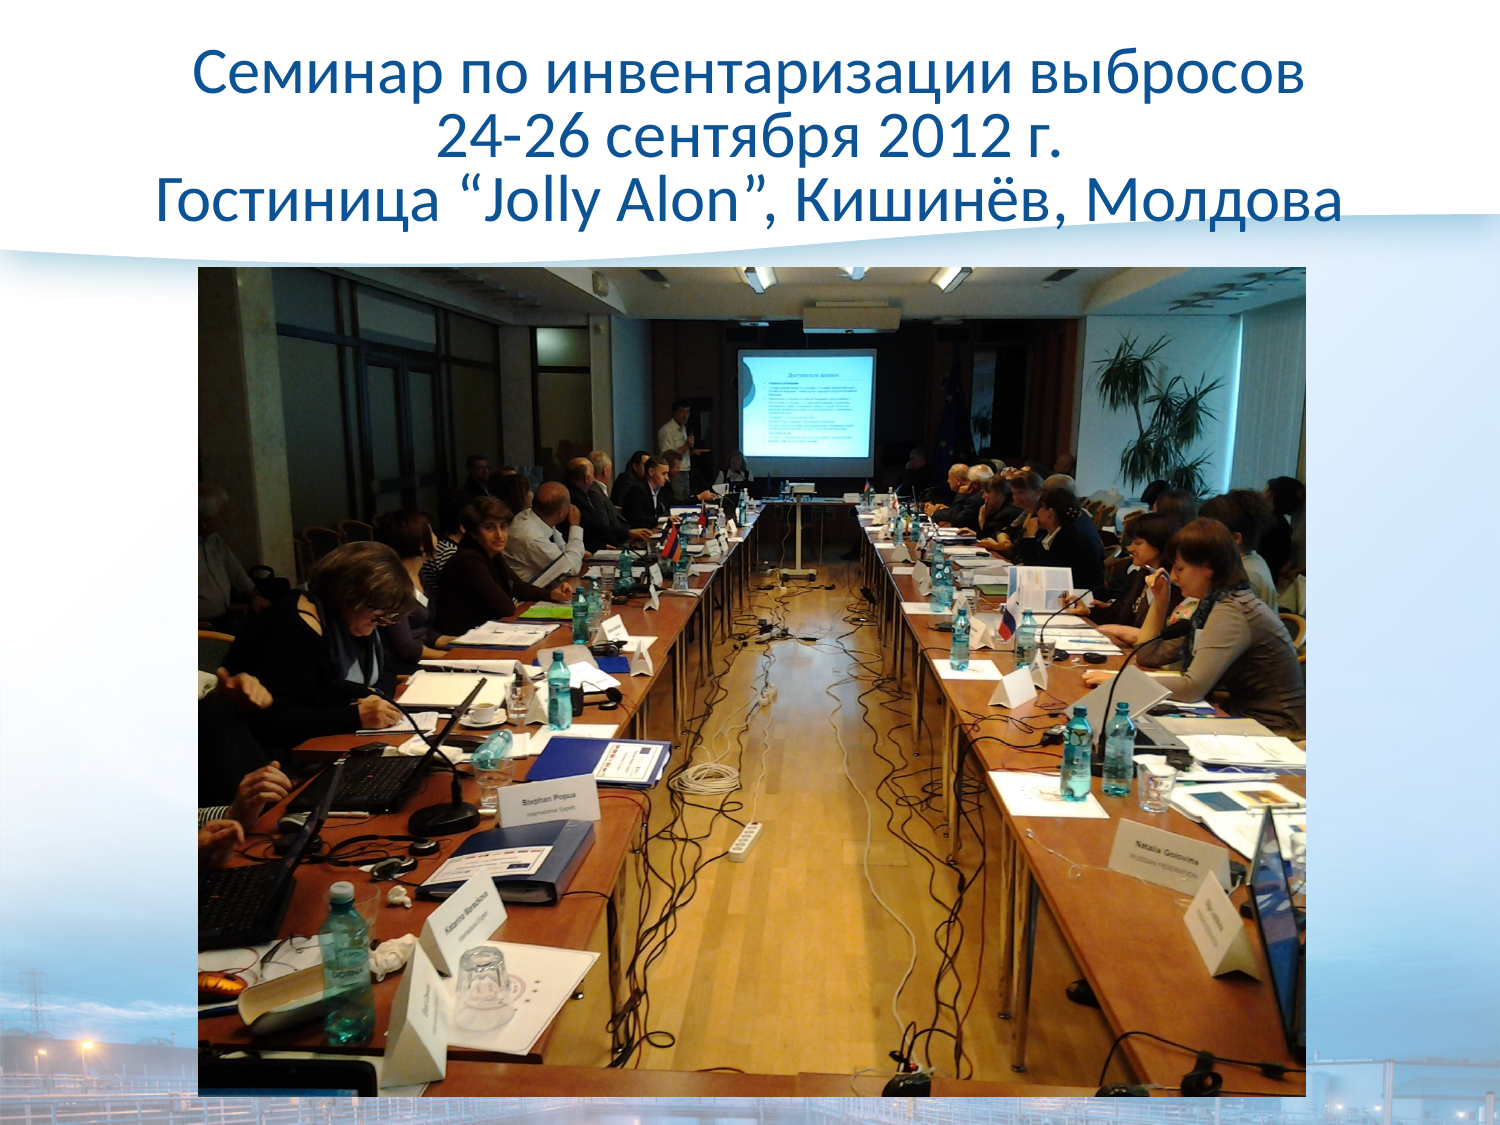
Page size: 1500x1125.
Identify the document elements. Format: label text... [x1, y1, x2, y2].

picture [0, 215, 1500, 1125]
title Семинар по инвентаризации выбросов 24-26 сентября 2012 г. Гостиница “Jolly Alon”, Кишинёв, Молдова [75, 45, 1425, 233]
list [198, 266, 1306, 1098]
